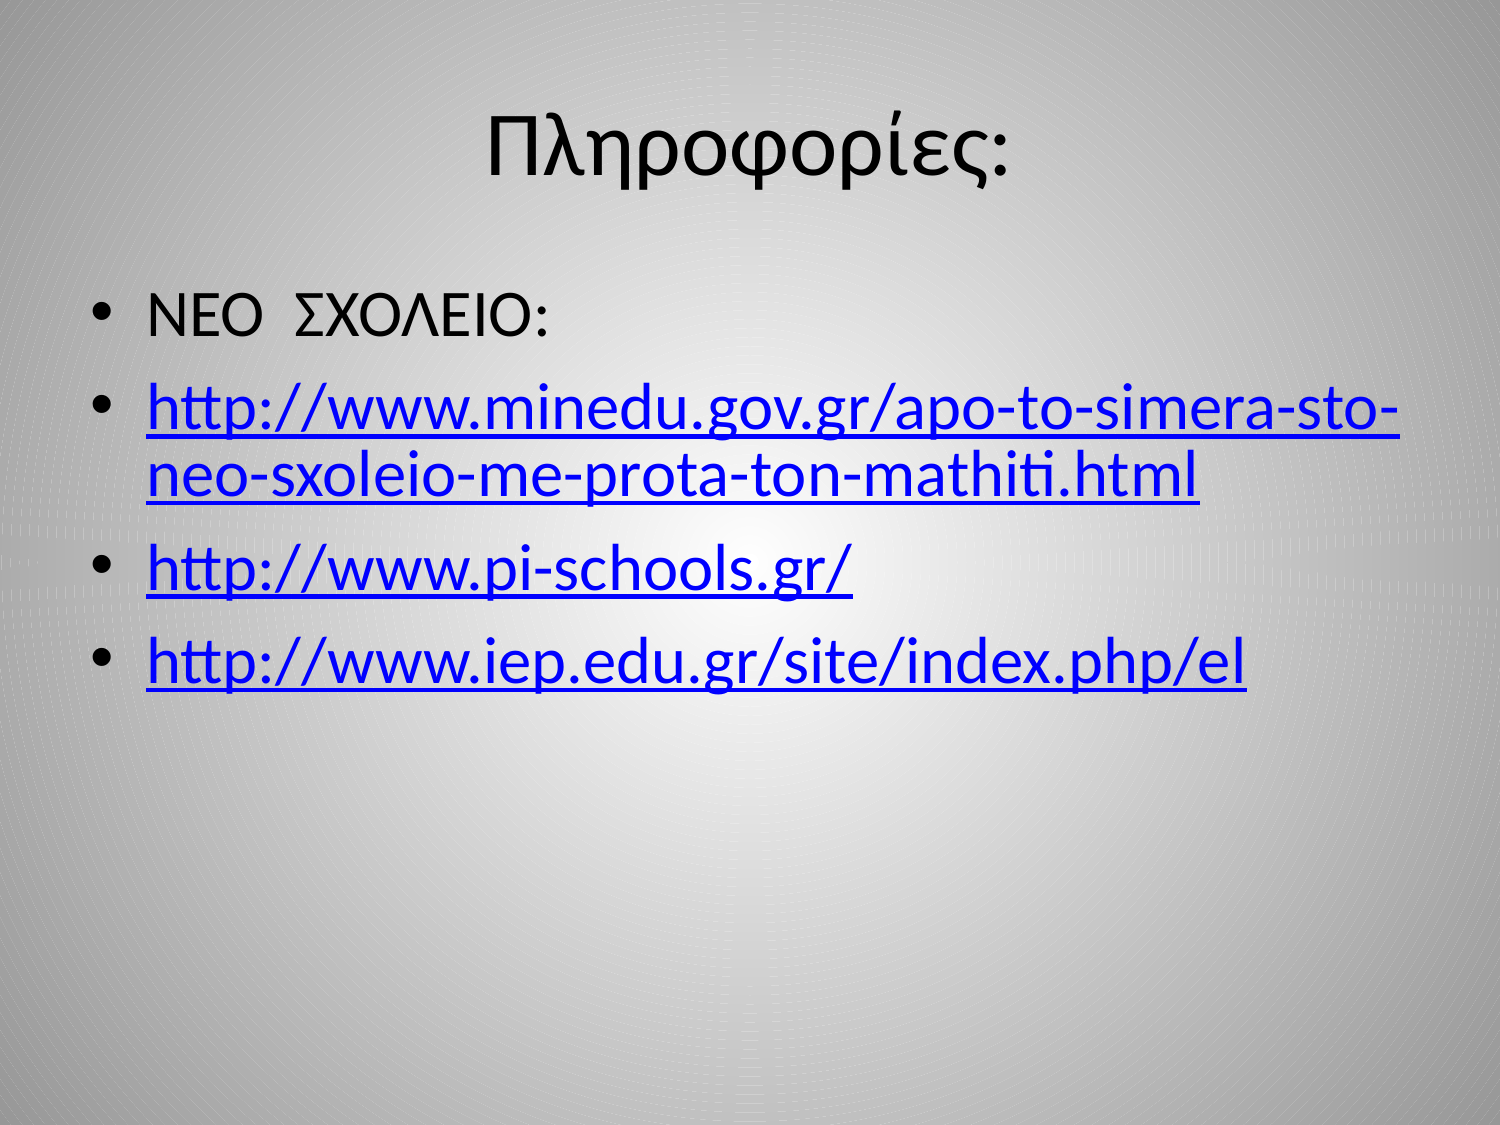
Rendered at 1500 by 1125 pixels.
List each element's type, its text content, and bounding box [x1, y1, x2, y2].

title Πληροφορίες: [75, 45, 1425, 233]
list NEO ΣΧΟΛΕΙΟ: http://www.minedu.gov.gr/apo-to-simera-sto-neo-sxoleio-me-prota-ton-mathiti.html http://www.pi-schools.gr/ http://www.iep.edu.gr/site/index.php/el [75, 262, 1425, 1005]
